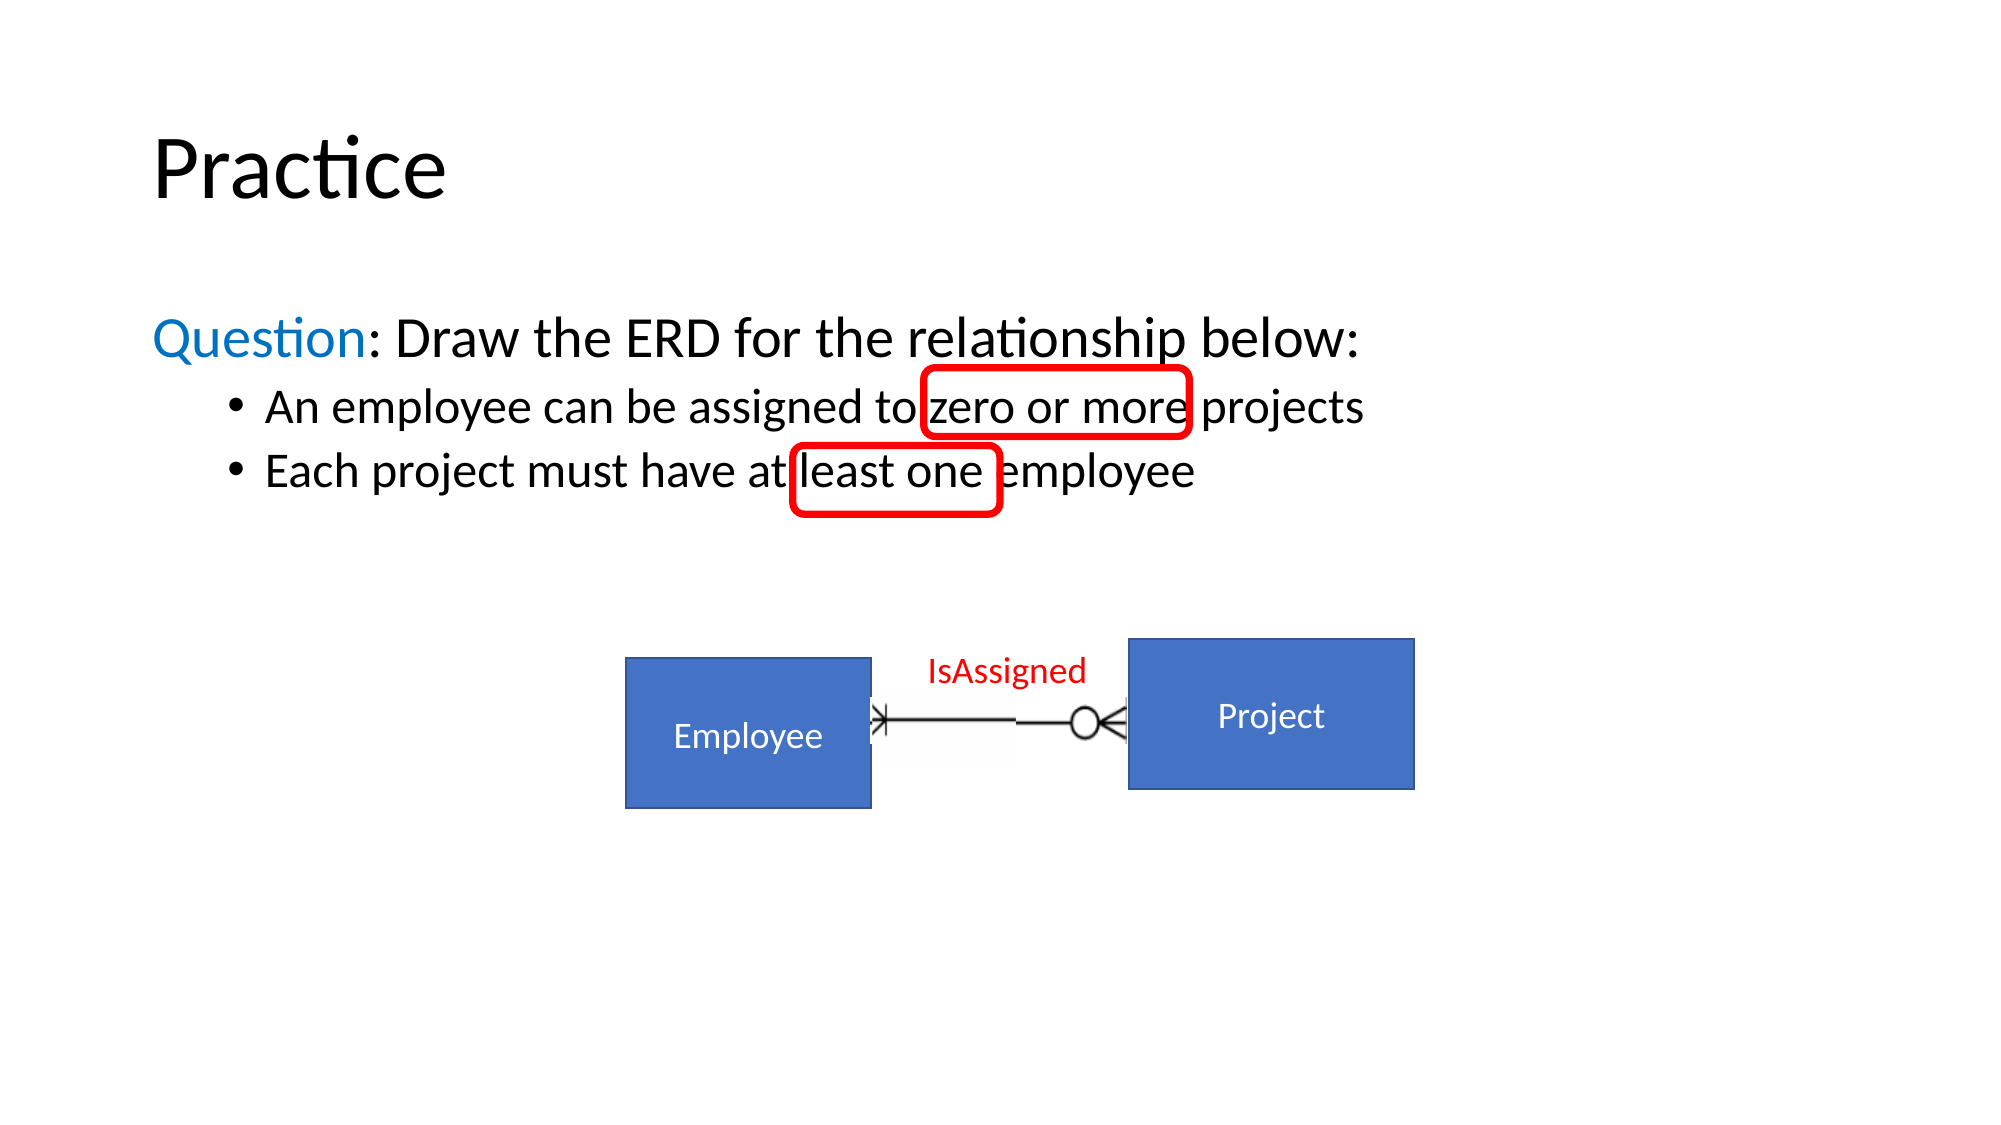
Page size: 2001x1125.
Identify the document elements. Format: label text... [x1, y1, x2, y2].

text_box [922, 366, 1191, 438]
text_box Project [1128, 638, 1415, 790]
picture [870, 689, 1127, 767]
title Practice [137, 59, 1863, 278]
text_box Employee [625, 657, 872, 809]
text_box IsAssigned [912, 638, 1103, 696]
list Question: Draw the ERD for the relationship below: An employee can be assigned to zero or more projects Each project must have at least one employee [137, 299, 1863, 659]
text_box [791, 444, 1002, 516]
